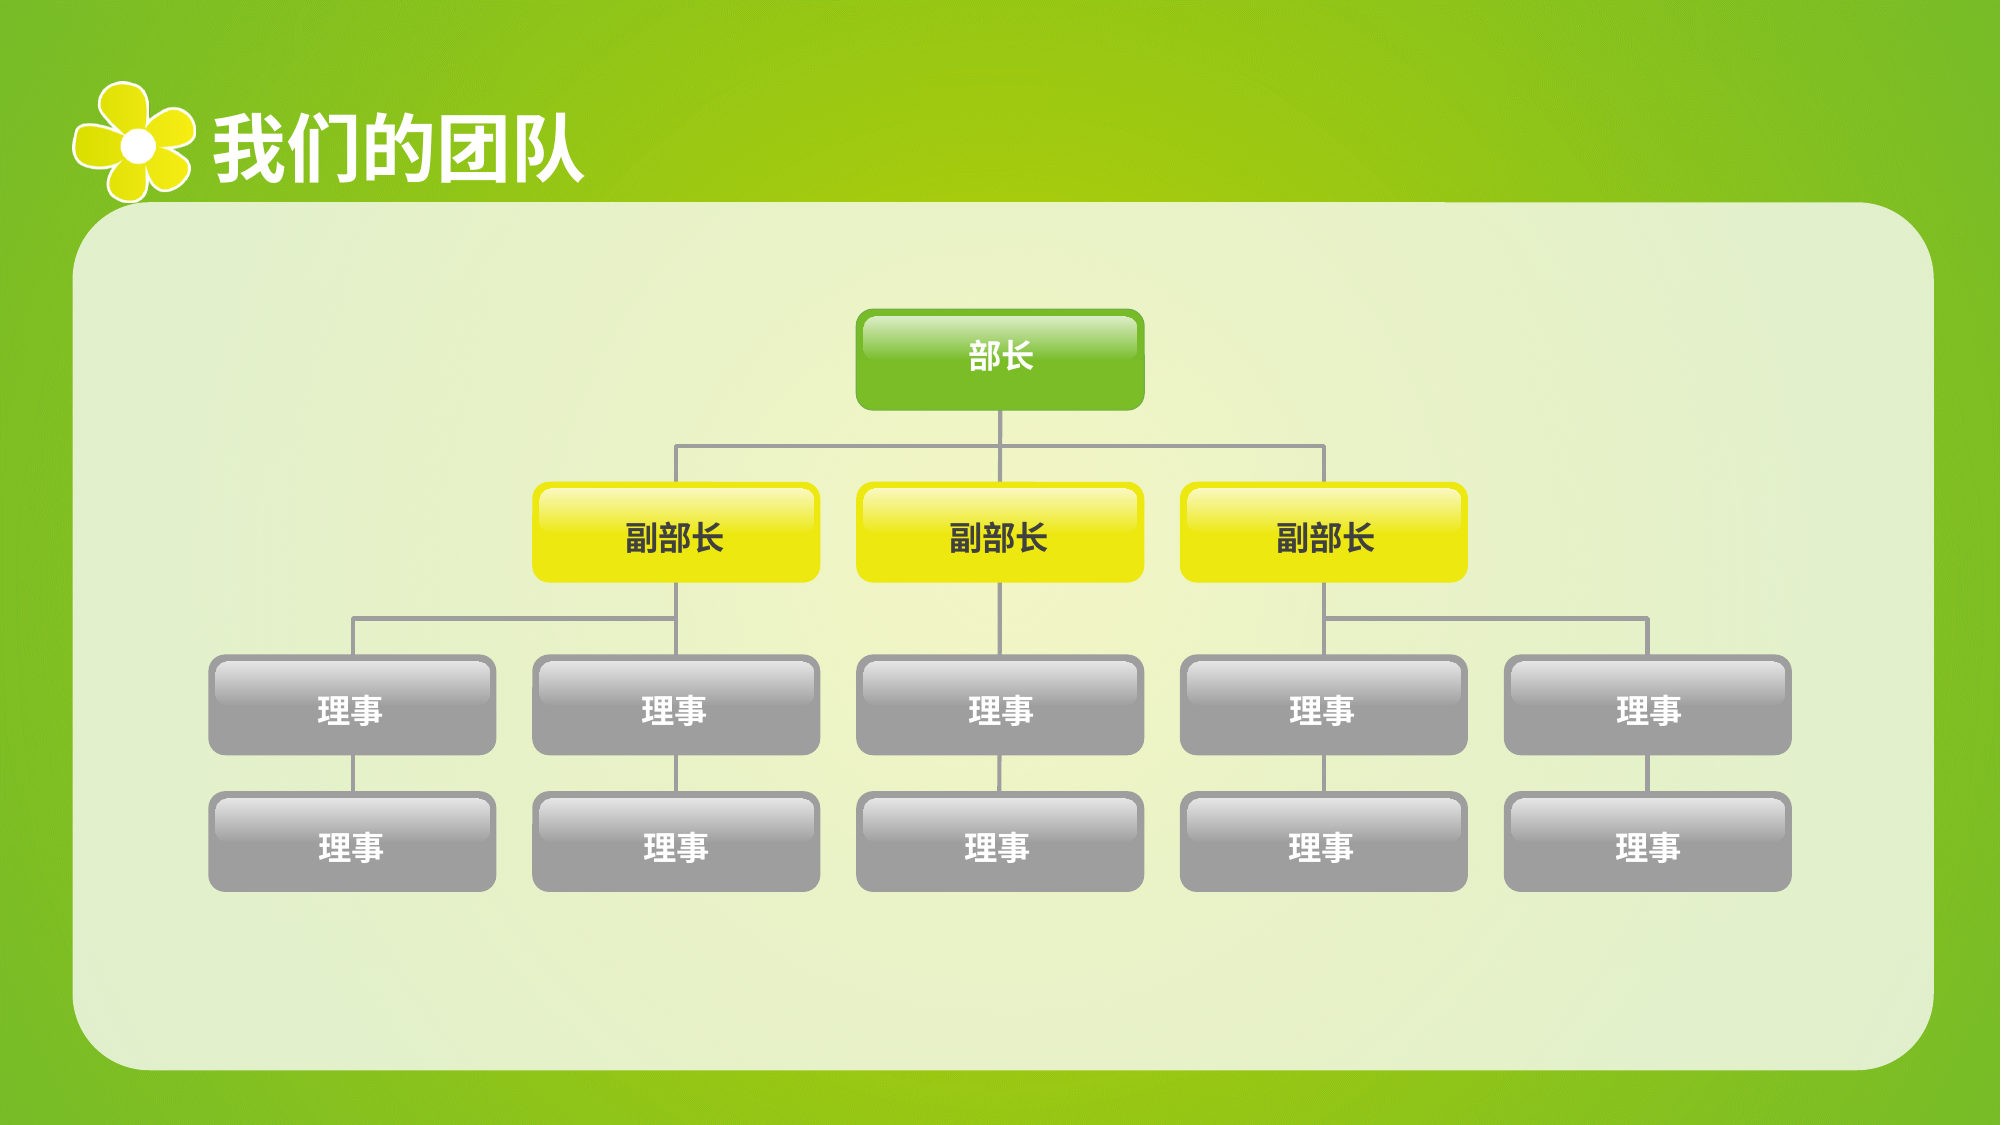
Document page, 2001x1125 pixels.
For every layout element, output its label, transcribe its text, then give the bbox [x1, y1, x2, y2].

text_box [532, 654, 821, 756]
text_box 副部长 [1261, 509, 1391, 565]
text_box [1511, 798, 1785, 842]
text_box 理事 [1274, 682, 1371, 738]
text_box [532, 791, 821, 892]
text_box [1187, 488, 1461, 533]
text_box [539, 798, 813, 842]
text_box [532, 481, 821, 583]
text_box [215, 798, 489, 842]
text_box [856, 654, 1145, 756]
text_box 理事 [303, 819, 400, 875]
text_box [1503, 791, 1792, 892]
text_box 副部长 [610, 509, 740, 565]
text_box [676, 445, 1000, 860]
text_box [856, 481, 1145, 583]
text_box 理事 [949, 819, 1046, 875]
text_box 理事 [1601, 682, 1698, 738]
text_box 副部长 [934, 509, 1064, 565]
text_box [1179, 481, 1468, 583]
text_box 理事 [1600, 819, 1697, 875]
text_box [215, 661, 489, 705]
text_box [1187, 798, 1461, 842]
text_box [856, 791, 1145, 892]
text_box [539, 488, 813, 533]
text_box [1503, 654, 1792, 756]
text_box 部长 [953, 327, 1050, 383]
text_box [1179, 654, 1468, 756]
text_box 理事 [626, 682, 723, 738]
text_box 理事 [953, 682, 1050, 738]
text_box [1179, 791, 1468, 892]
text_box [208, 791, 497, 892]
text_box [352, 618, 677, 791]
text_box 理事 [302, 682, 399, 738]
text_box [863, 661, 1137, 705]
text_box [863, 316, 1137, 360]
text_box [856, 309, 1145, 411]
text_box [1511, 661, 1785, 705]
text_box [1323, 618, 1648, 791]
text_box [1187, 661, 1461, 705]
text_box [863, 798, 1137, 842]
text_box [208, 654, 497, 756]
text_box [1000, 445, 1324, 860]
text_box [863, 488, 1137, 533]
text_box 理事 [628, 819, 725, 875]
picture [0, 0, 2000, 1125]
text_box [72, 202, 1934, 1071]
title 我们的团队 [196, 59, 1863, 202]
text_box [539, 661, 813, 705]
text_box 理事 [1273, 819, 1371, 875]
